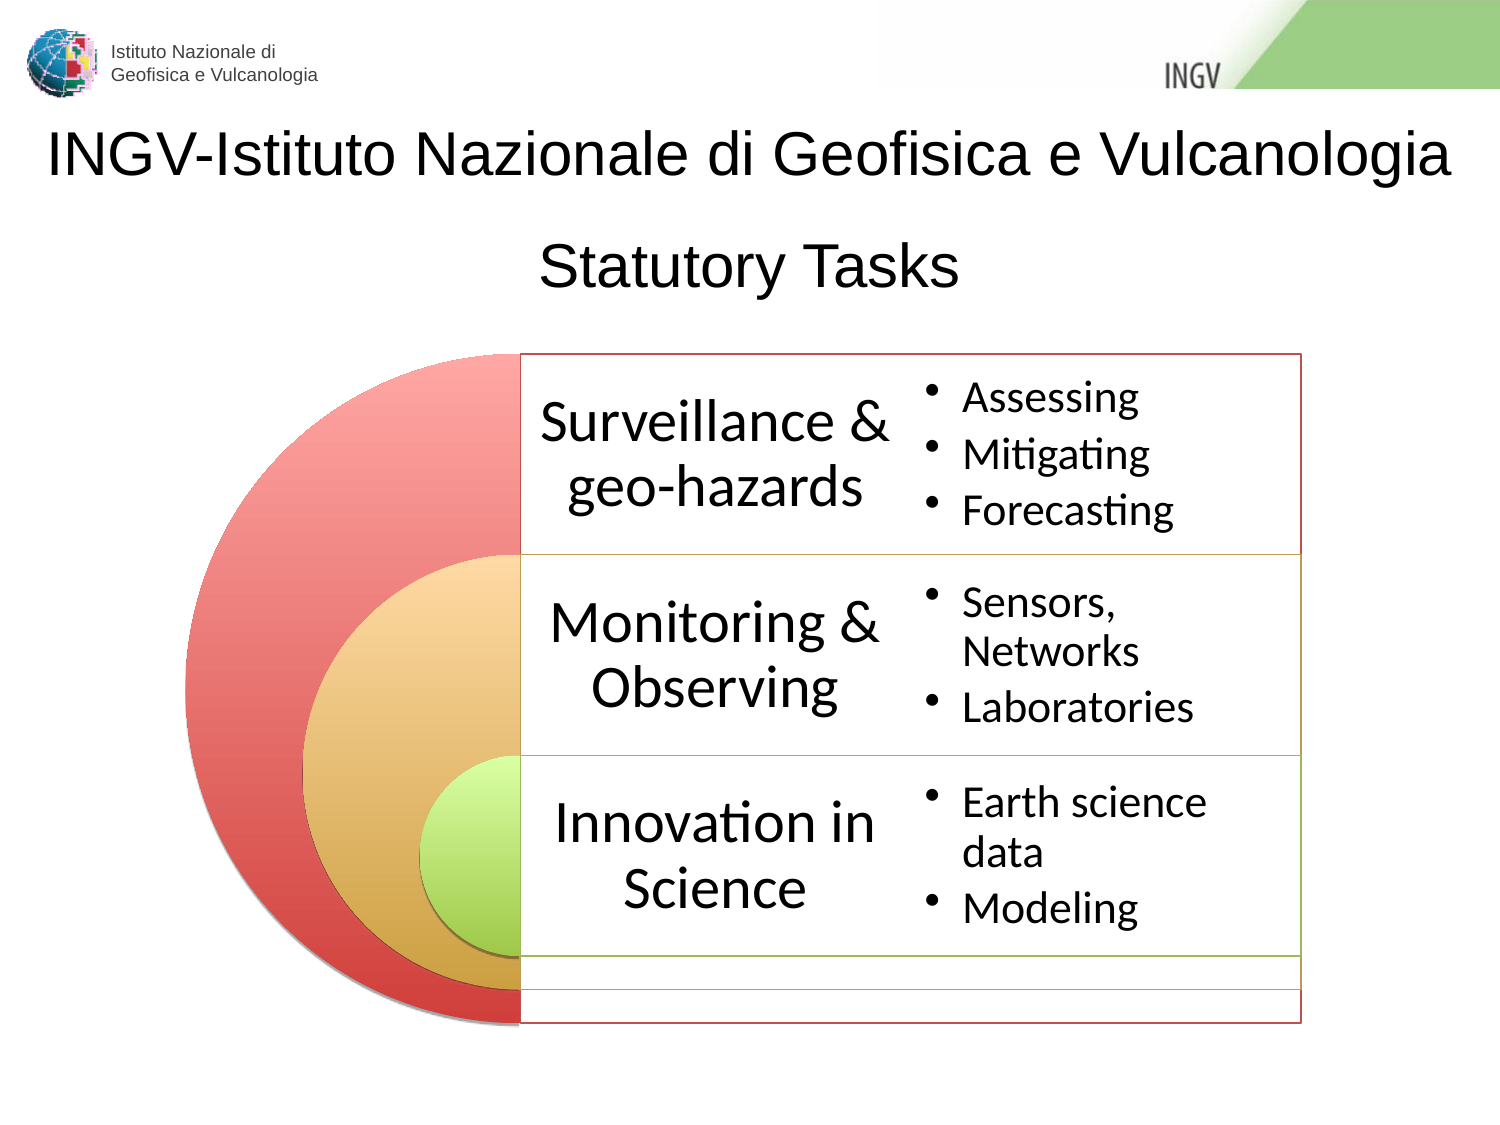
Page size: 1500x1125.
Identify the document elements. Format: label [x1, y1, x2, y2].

picture [23, 25, 100, 101]
picture [877, 0, 1500, 89]
